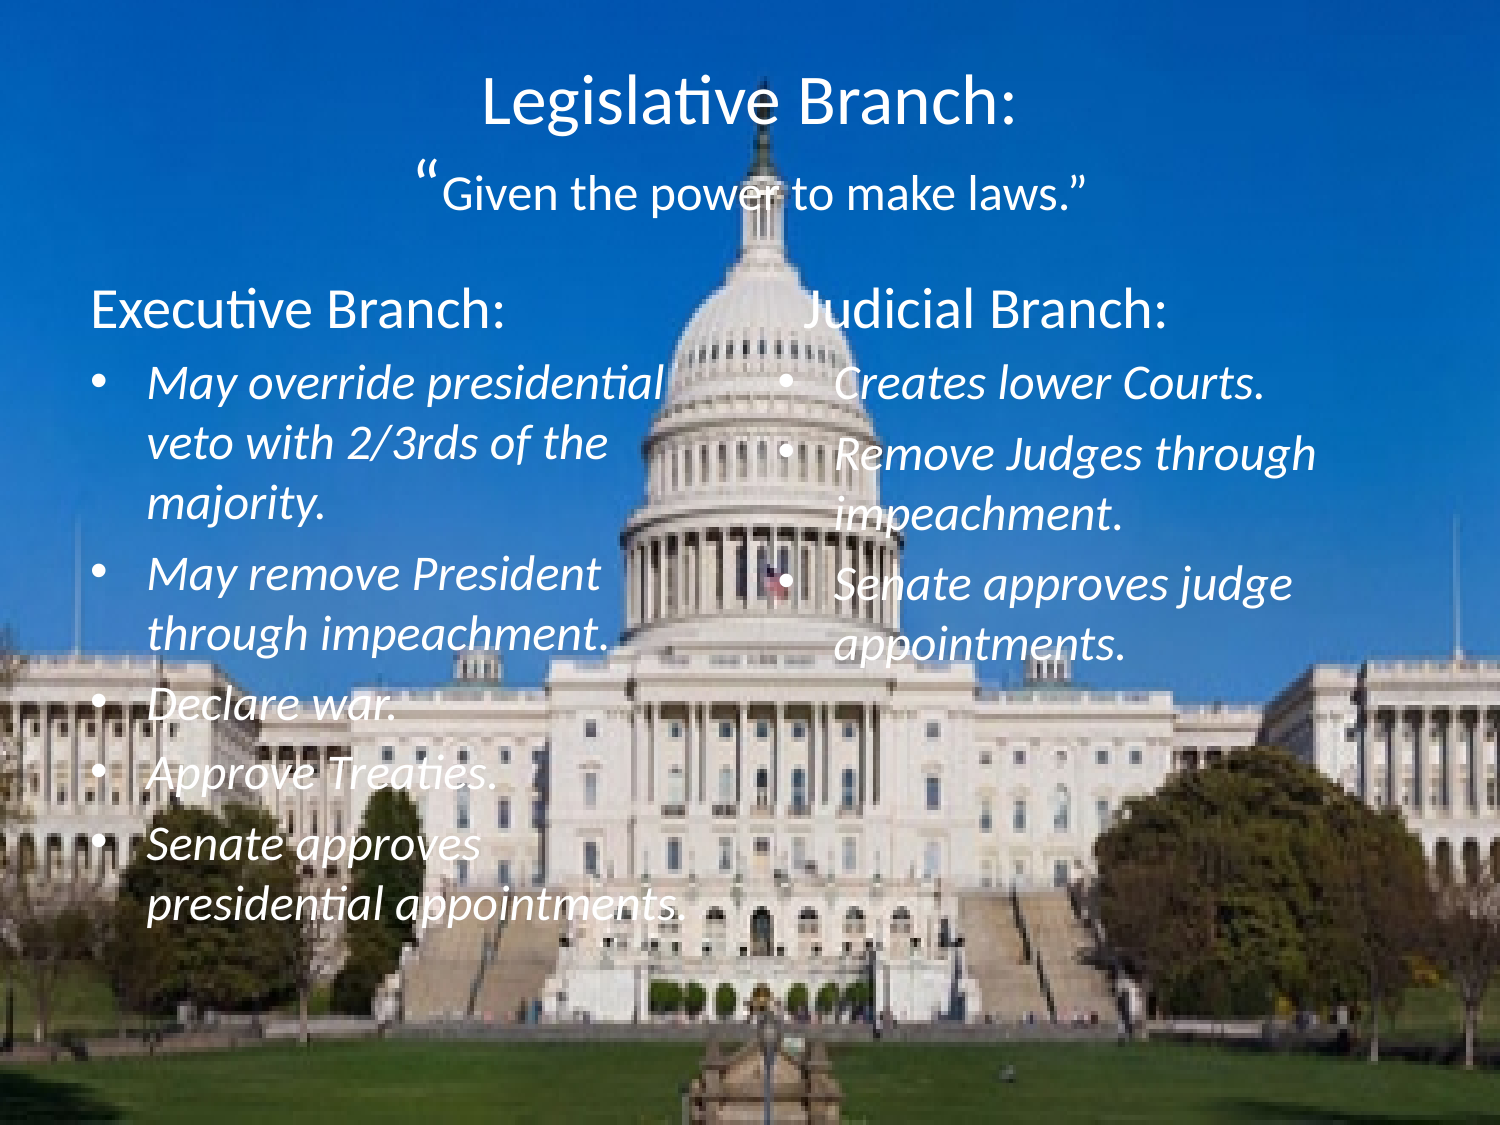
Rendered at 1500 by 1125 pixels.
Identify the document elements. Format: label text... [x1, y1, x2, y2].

picture [0, 0, 1500, 1125]
title Legislative Branch: “Given the power to make laws.” [75, 45, 1425, 233]
list Judicial Branch: Creates lower Courts. Remove Judges through impeachment. Senate approves judge appointments. [762, 262, 1425, 1005]
list Executive Branch: May override presidential veto with 2/3rds of the majority. May remove President through impeachment. Declare war. Approve Treaties. Senate approves presidential appointments. [75, 262, 738, 1005]
